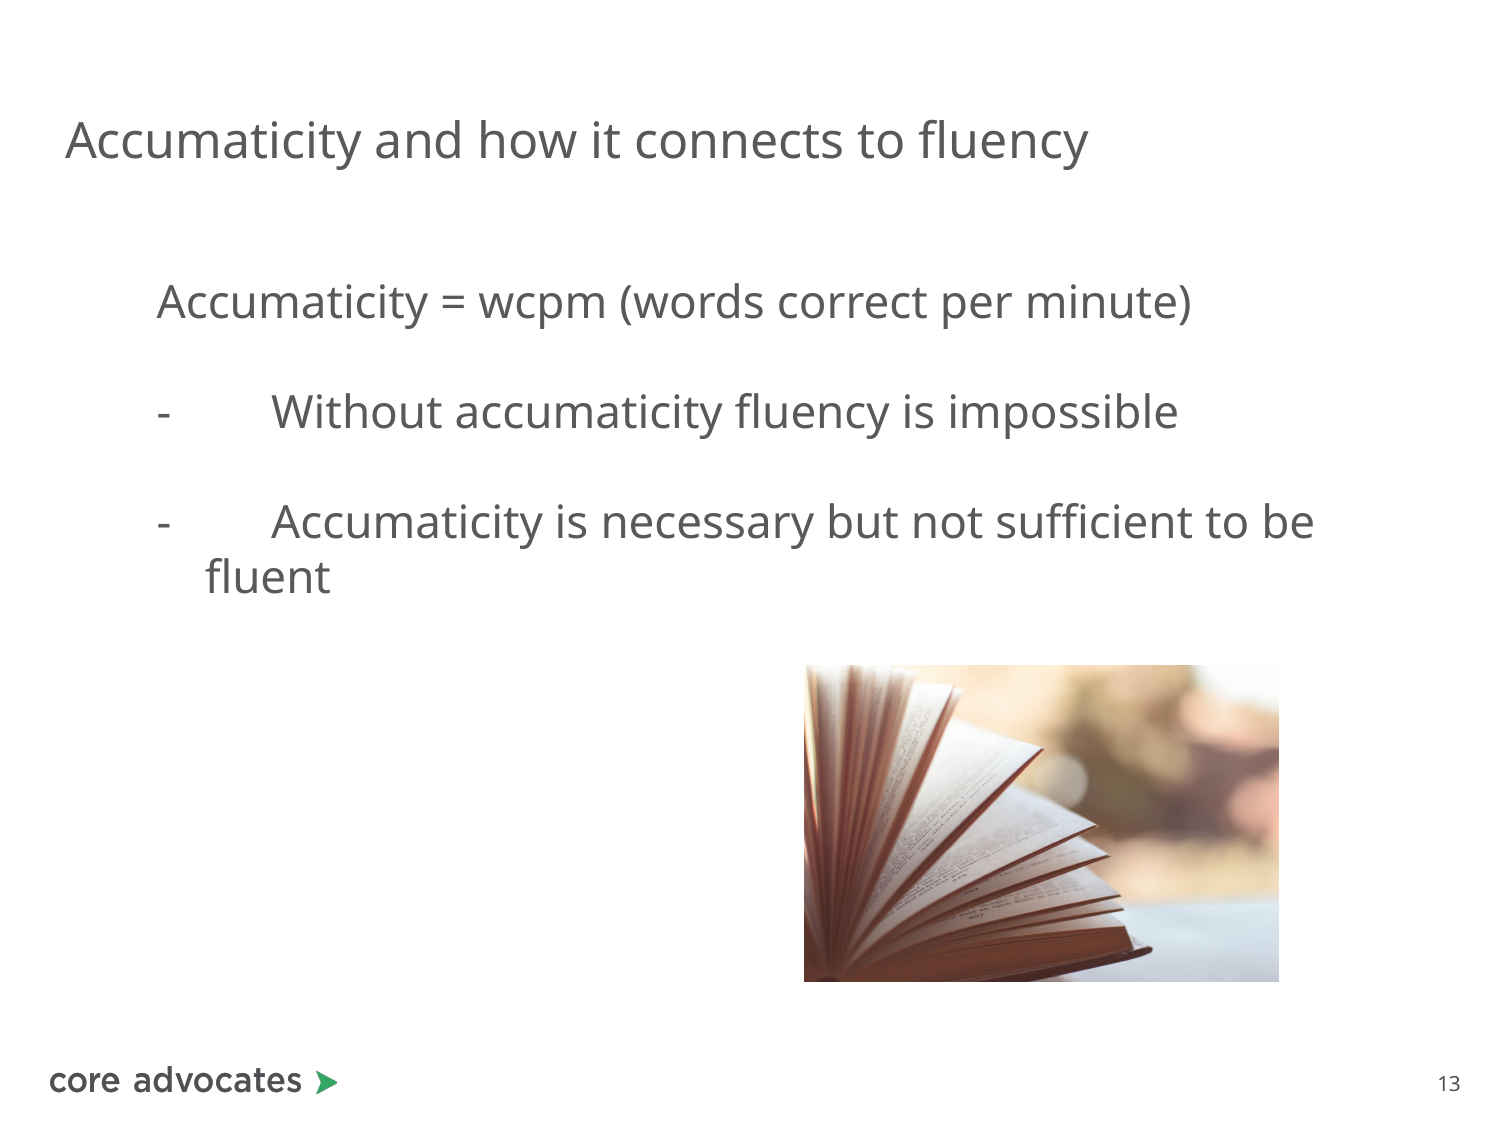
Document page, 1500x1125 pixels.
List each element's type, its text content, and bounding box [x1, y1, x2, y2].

title Accumaticity and how it connects to fluency [50, 45, 1457, 233]
picture [50, 1066, 337, 1094]
picture [804, 665, 1279, 982]
list Accumaticity = wcpm (words correct per minute) - Without accumaticity fluency is impossible - Accumaticity is necessary but not sufficient to be fluent [50, 257, 1457, 1001]
